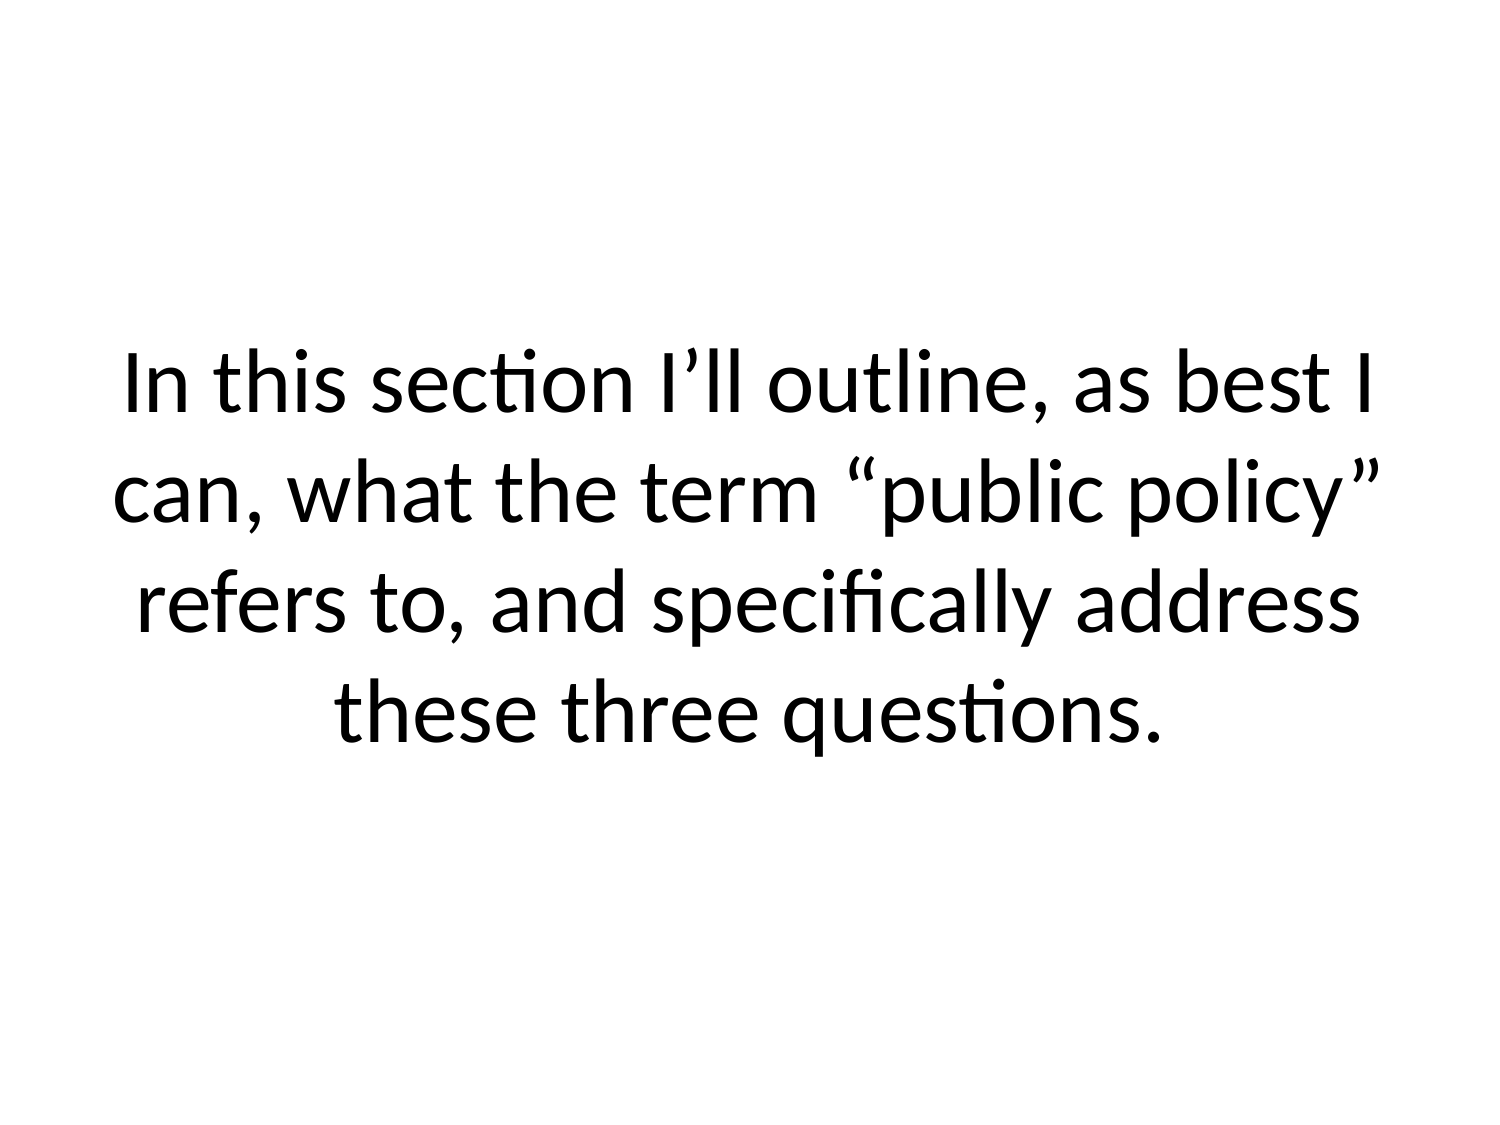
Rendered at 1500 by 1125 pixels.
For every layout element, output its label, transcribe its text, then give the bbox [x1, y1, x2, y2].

title In this section I’ll outline, as best I can, what the term “public policy” refers to, and specifically address these three questions. [75, 45, 1425, 1038]
